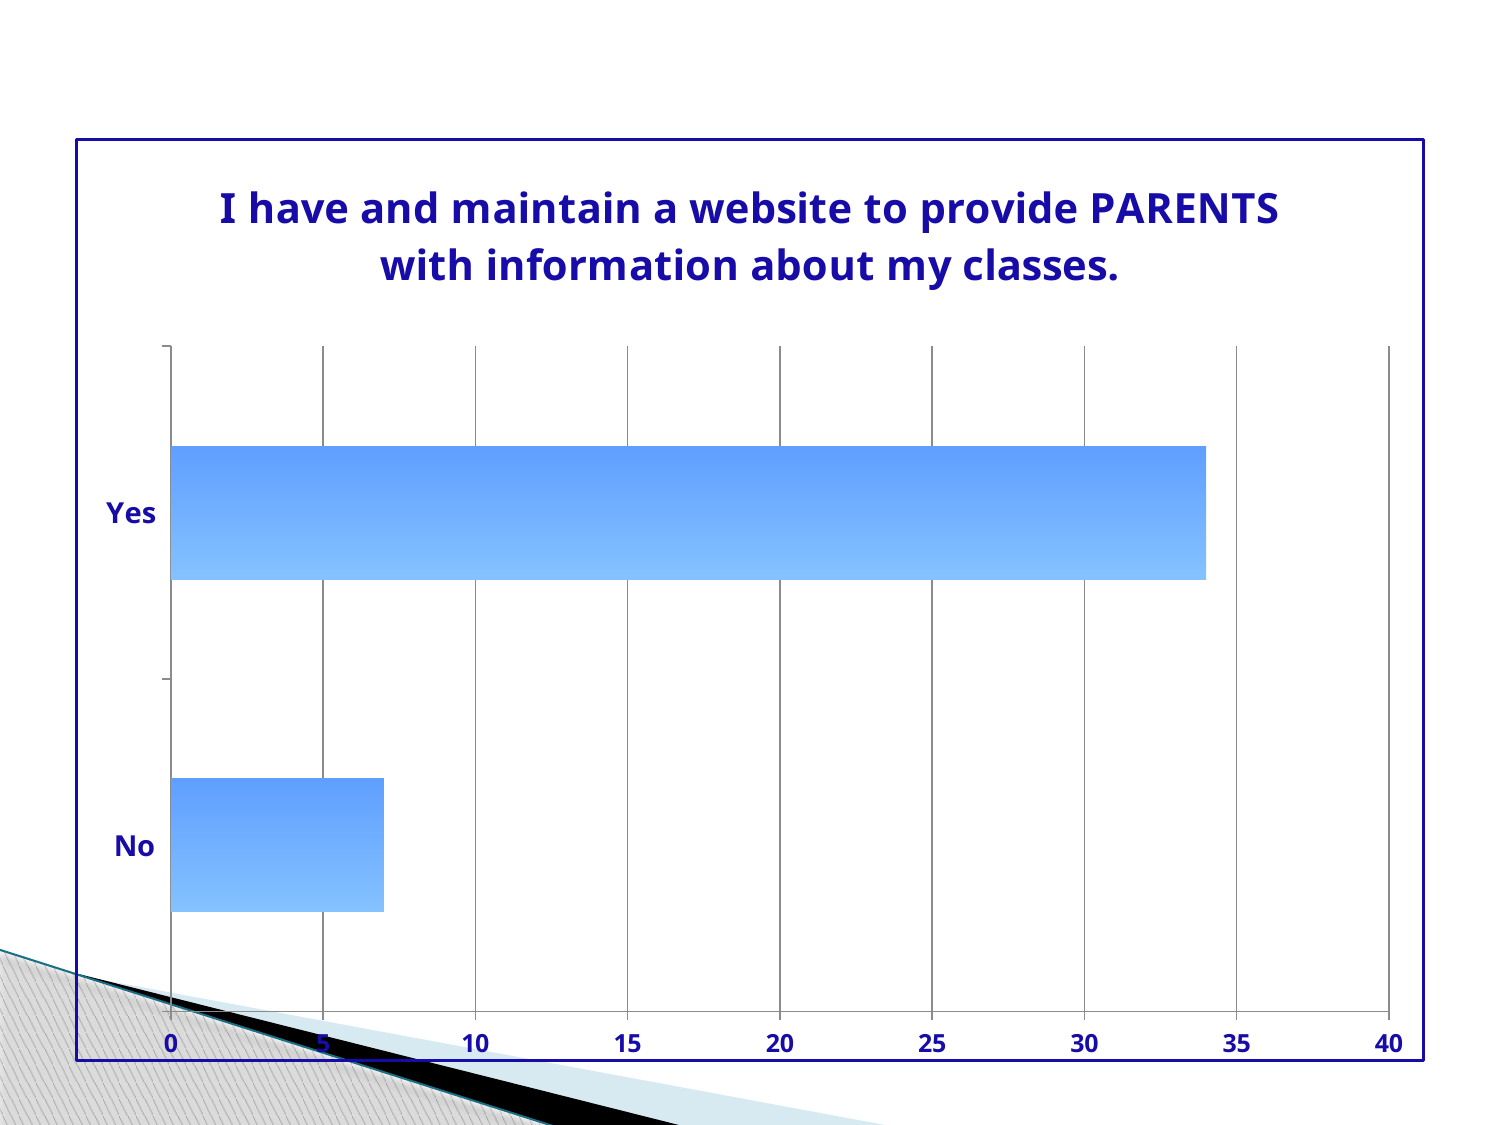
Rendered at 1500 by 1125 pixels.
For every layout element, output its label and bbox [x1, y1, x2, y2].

chart [74, 137, 1426, 1063]
